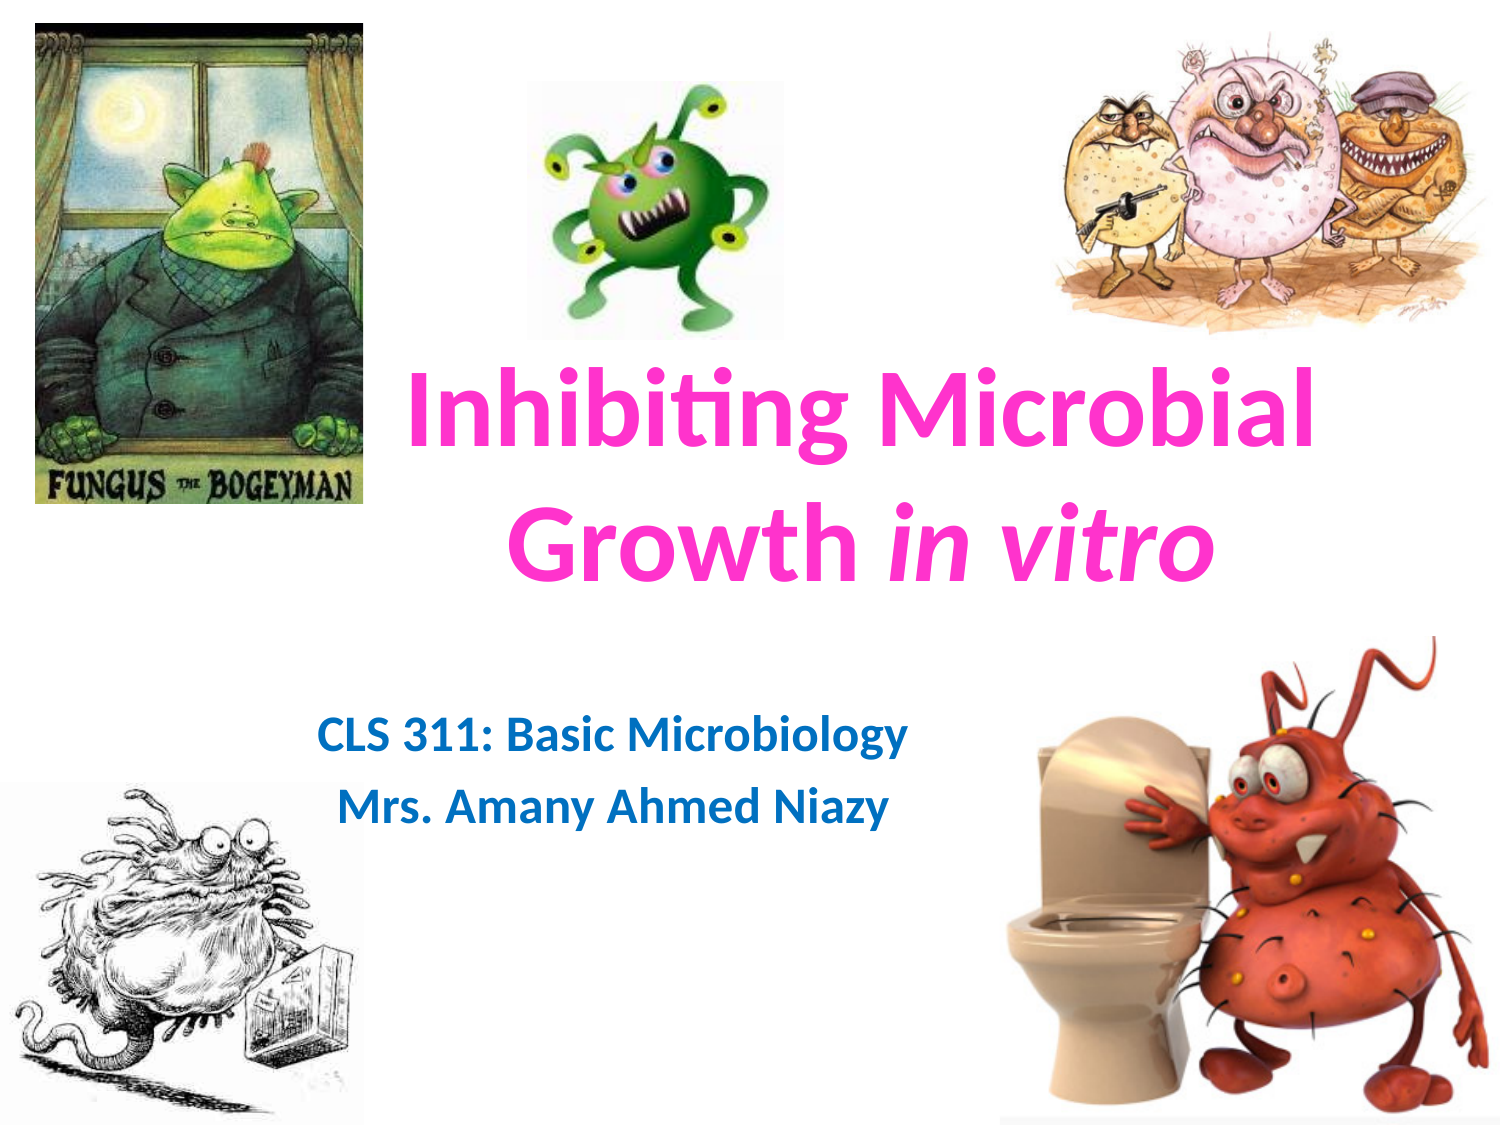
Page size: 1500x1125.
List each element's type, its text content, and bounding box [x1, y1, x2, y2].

picture [1042, 23, 1500, 341]
picture [34, 23, 364, 505]
picture [0, 782, 364, 1125]
title Inhibiting Microbial Growth in vitro [224, 326, 1500, 613]
picture [999, 636, 1500, 1125]
subtitle CLS 311: Basic Microbiology Mrs. Amany Ahmed Niazy [88, 692, 994, 916]
picture [527, 81, 784, 341]
